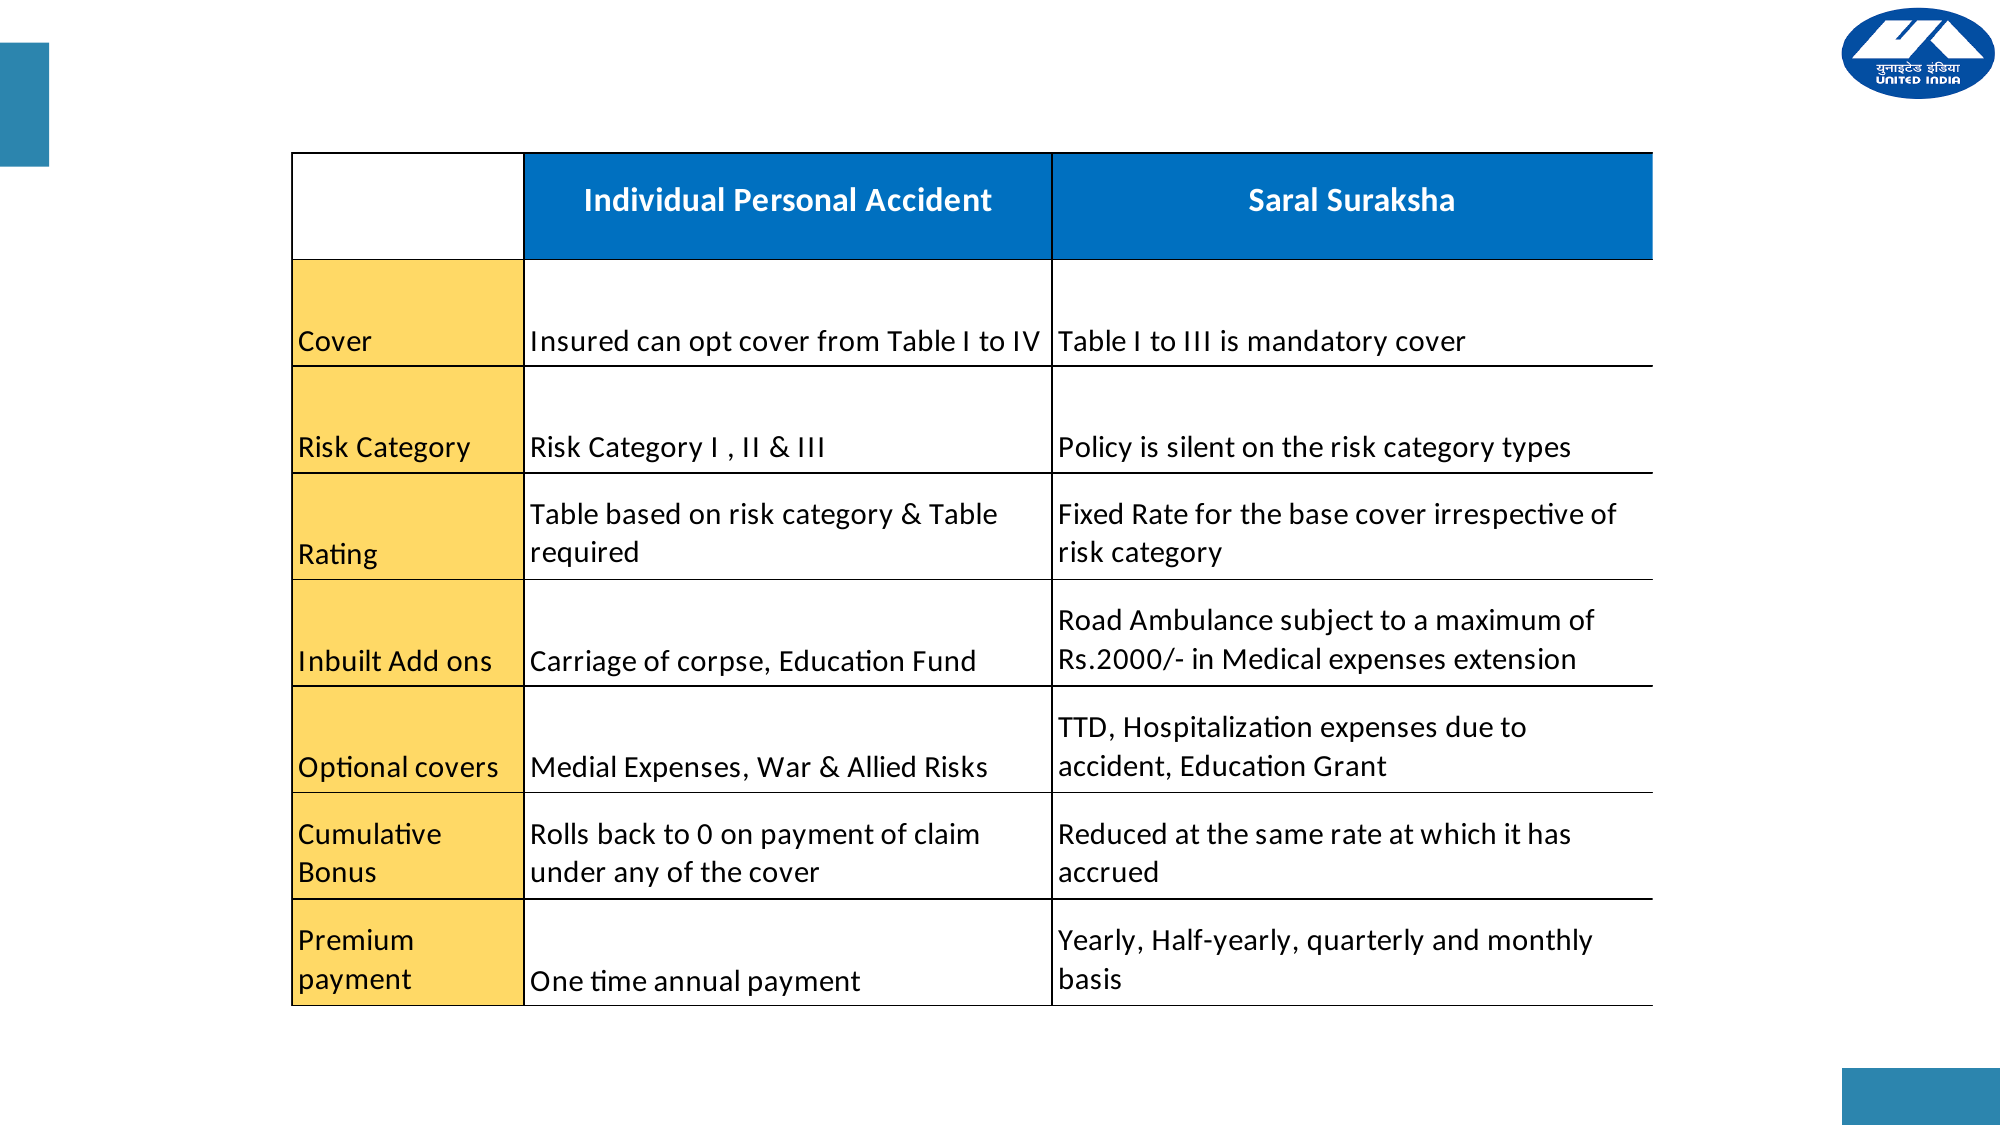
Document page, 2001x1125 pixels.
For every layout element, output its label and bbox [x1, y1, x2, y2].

picture [291, 152, 1655, 1007]
picture [1836, 3, 2000, 102]
